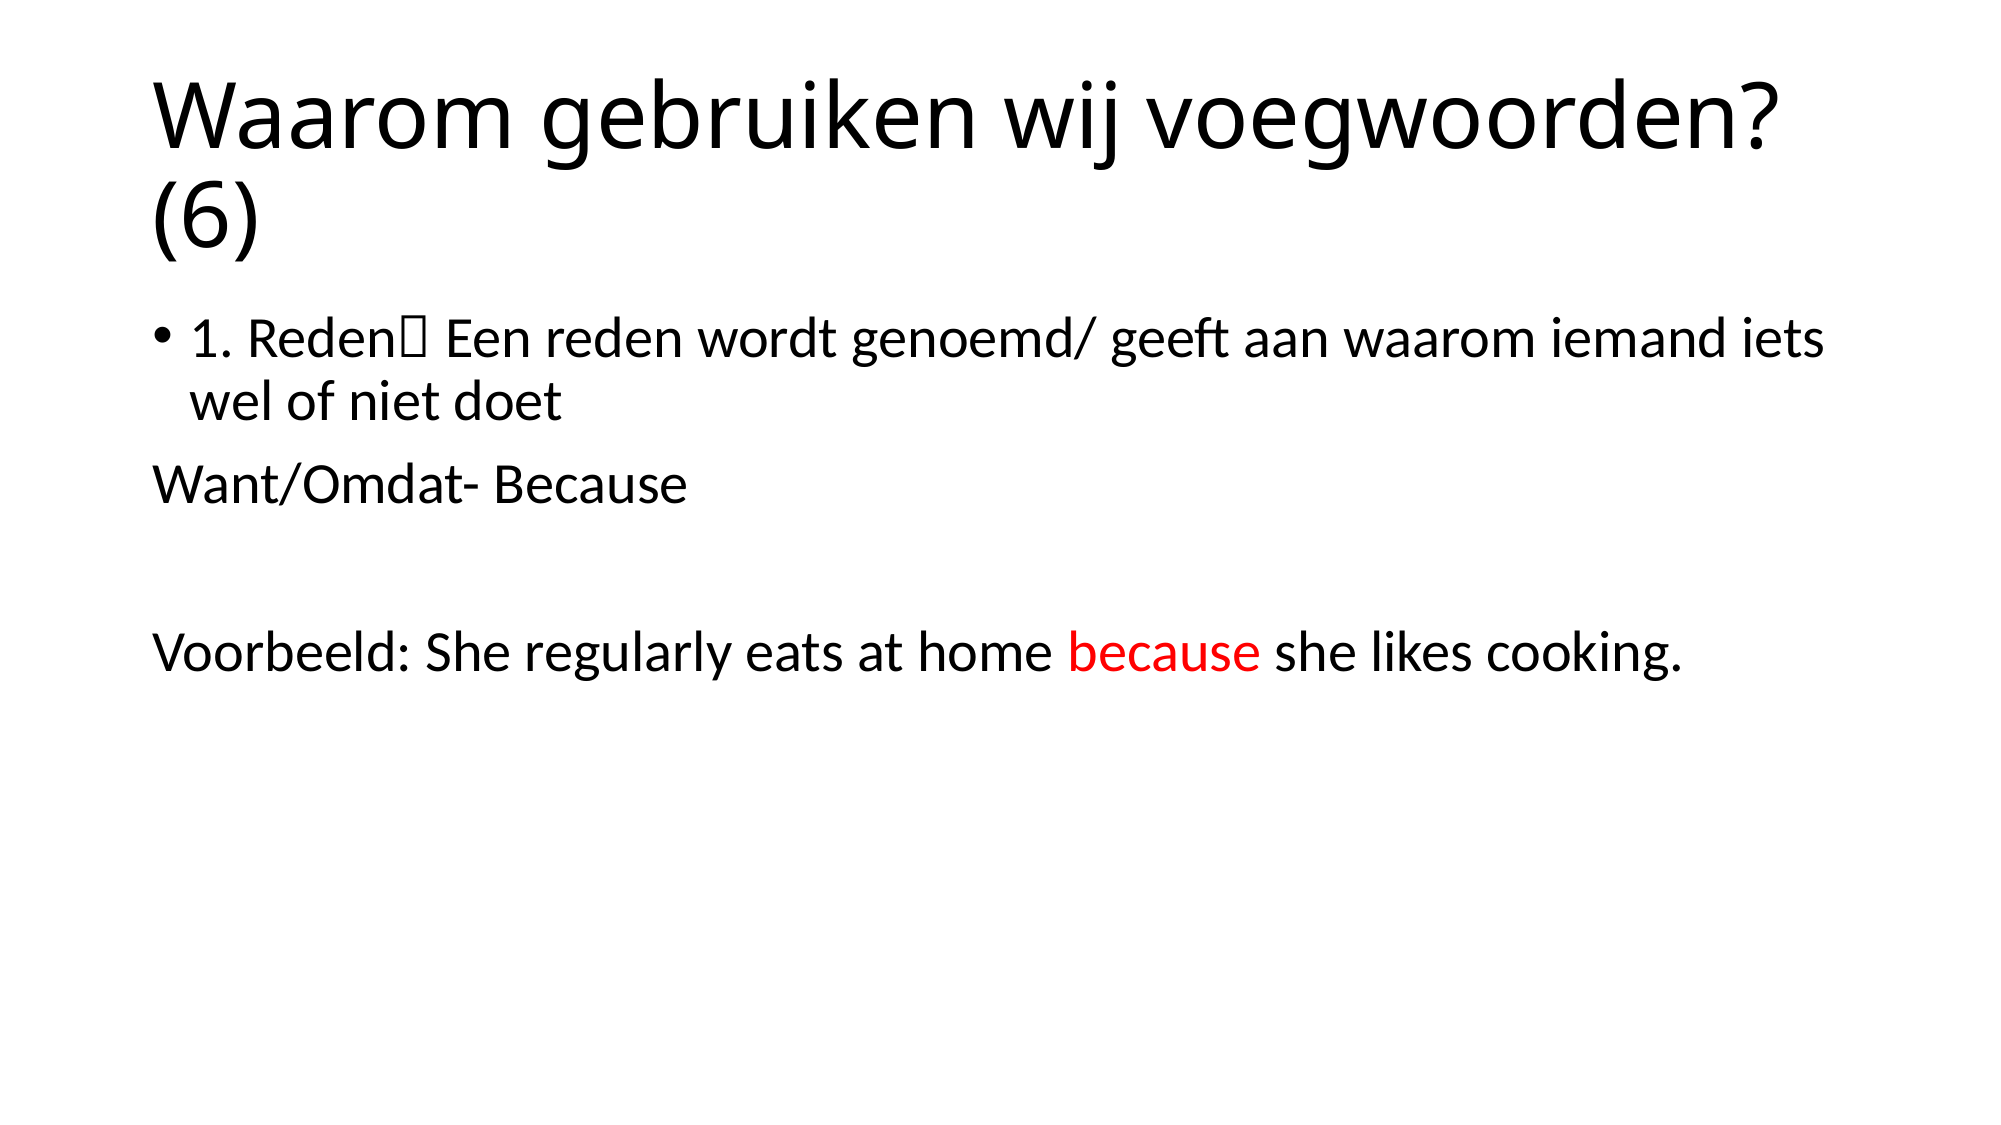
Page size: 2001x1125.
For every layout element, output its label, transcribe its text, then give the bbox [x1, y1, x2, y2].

list 1. Reden Een reden wordt genoemd/ geeft aan waarom iemand iets wel of niet doet Want/Omdat- Because Voorbeeld: She regularly eats at home because she likes cooking. [137, 299, 1863, 1014]
title Waarom gebruiken wij voegwoorden? (6) [137, 59, 1863, 278]
